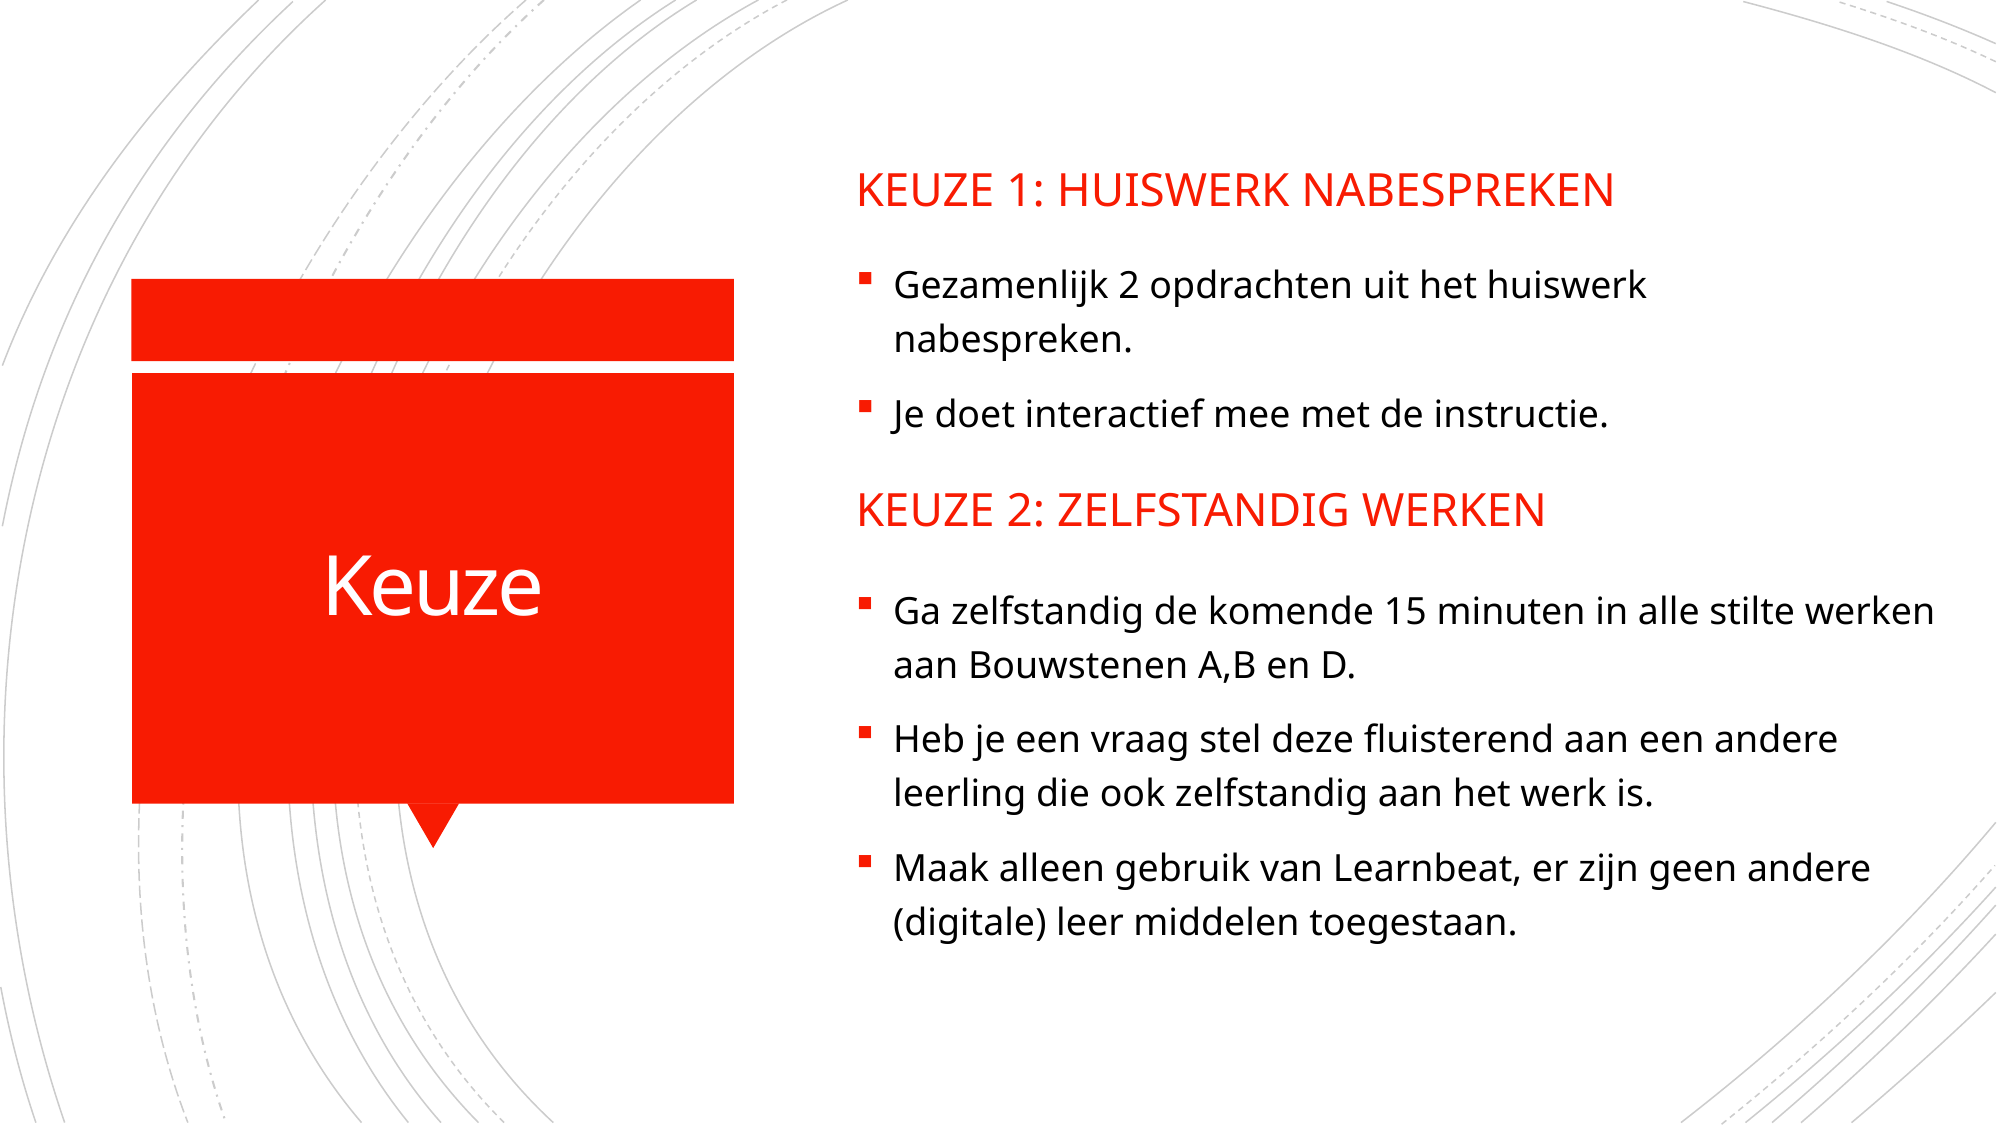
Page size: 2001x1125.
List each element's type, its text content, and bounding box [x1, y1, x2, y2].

list Keuze 2: Zelfstandig werken [840, 451, 1869, 565]
title Keuze [145, 387, 721, 792]
list Keuze 1: Huiswerk nabespreken [840, 131, 1869, 244]
list Gezamenlijk 2 opdrachten uit het huiswerk nabespreken. Je doet interactief mee met de instructie. [840, 244, 1869, 451]
list Ga zelfstandig de komende 15 minuten in alle stilte werken aan Bouwstenen A,B en D. Heb je een vraag stel deze fluisterend aan een andere leerling die ook zelfstandig aan het werk is. Maak alleen gebruik van Learnbeat, er zijn geen andere (digitale) leer middelen toegestaan. [840, 570, 1979, 974]
